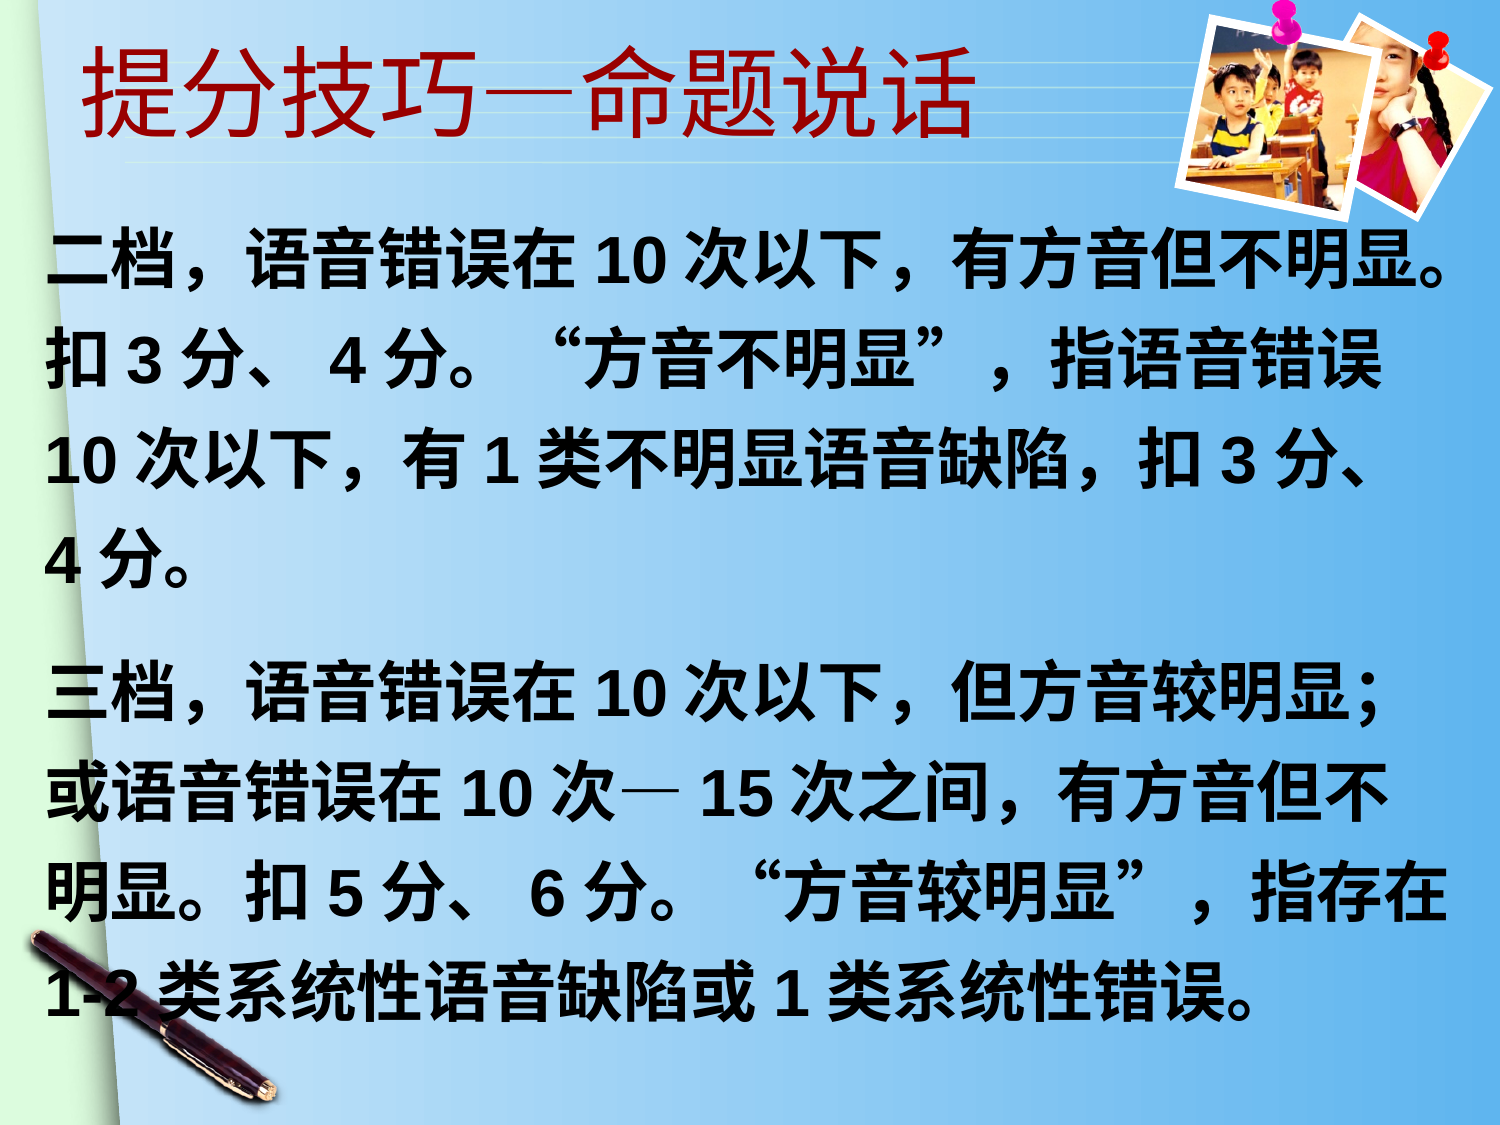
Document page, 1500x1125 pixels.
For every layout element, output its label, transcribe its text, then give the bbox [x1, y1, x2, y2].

picture [1351, 22, 1484, 189]
text_box 二档，语音错误在10次以下，有方音但不明显。扣3分、4分。“方音不明显”，指语音错误10次以下，有1类不明显语音缺陷，扣3分、4分。 三档，语音错误在10次以下，但方音较明显；或语音错误在10次—15次之间，有方音但不明显。扣5分、6分。“方音较明显”，指存在1-2类系统性语音缺陷或1类系统性错误。 [29, 189, 1471, 1038]
picture [0, 0, 288, 1125]
text_box 提分技巧—命题说话 [64, 0, 1247, 185]
picture [1214, 0, 1371, 189]
